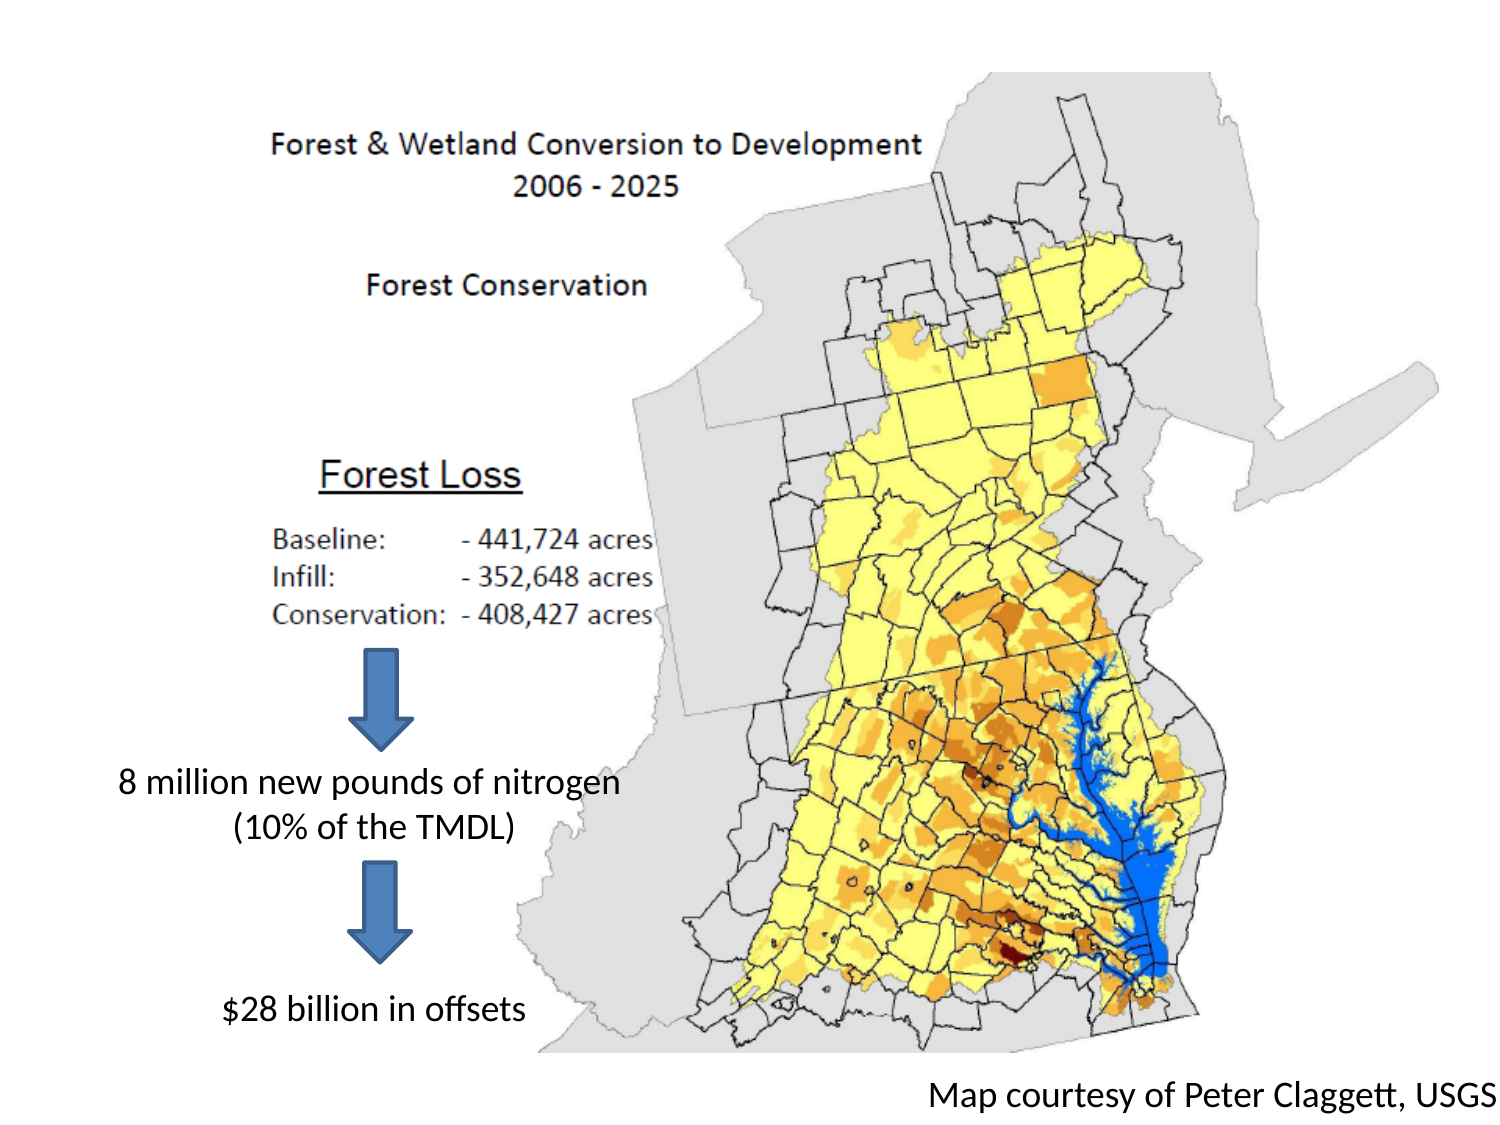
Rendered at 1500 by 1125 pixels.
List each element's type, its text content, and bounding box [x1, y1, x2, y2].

text_box 8 million new pounds of nitrogen (10% of the TMDL) [103, 749, 261, 855]
picture [266, 72, 1451, 1053]
text_box Map courtesy of Peter Claggett, USGS [913, 1062, 1500, 1123]
text_box $28 billion in offsets [206, 976, 261, 1037]
